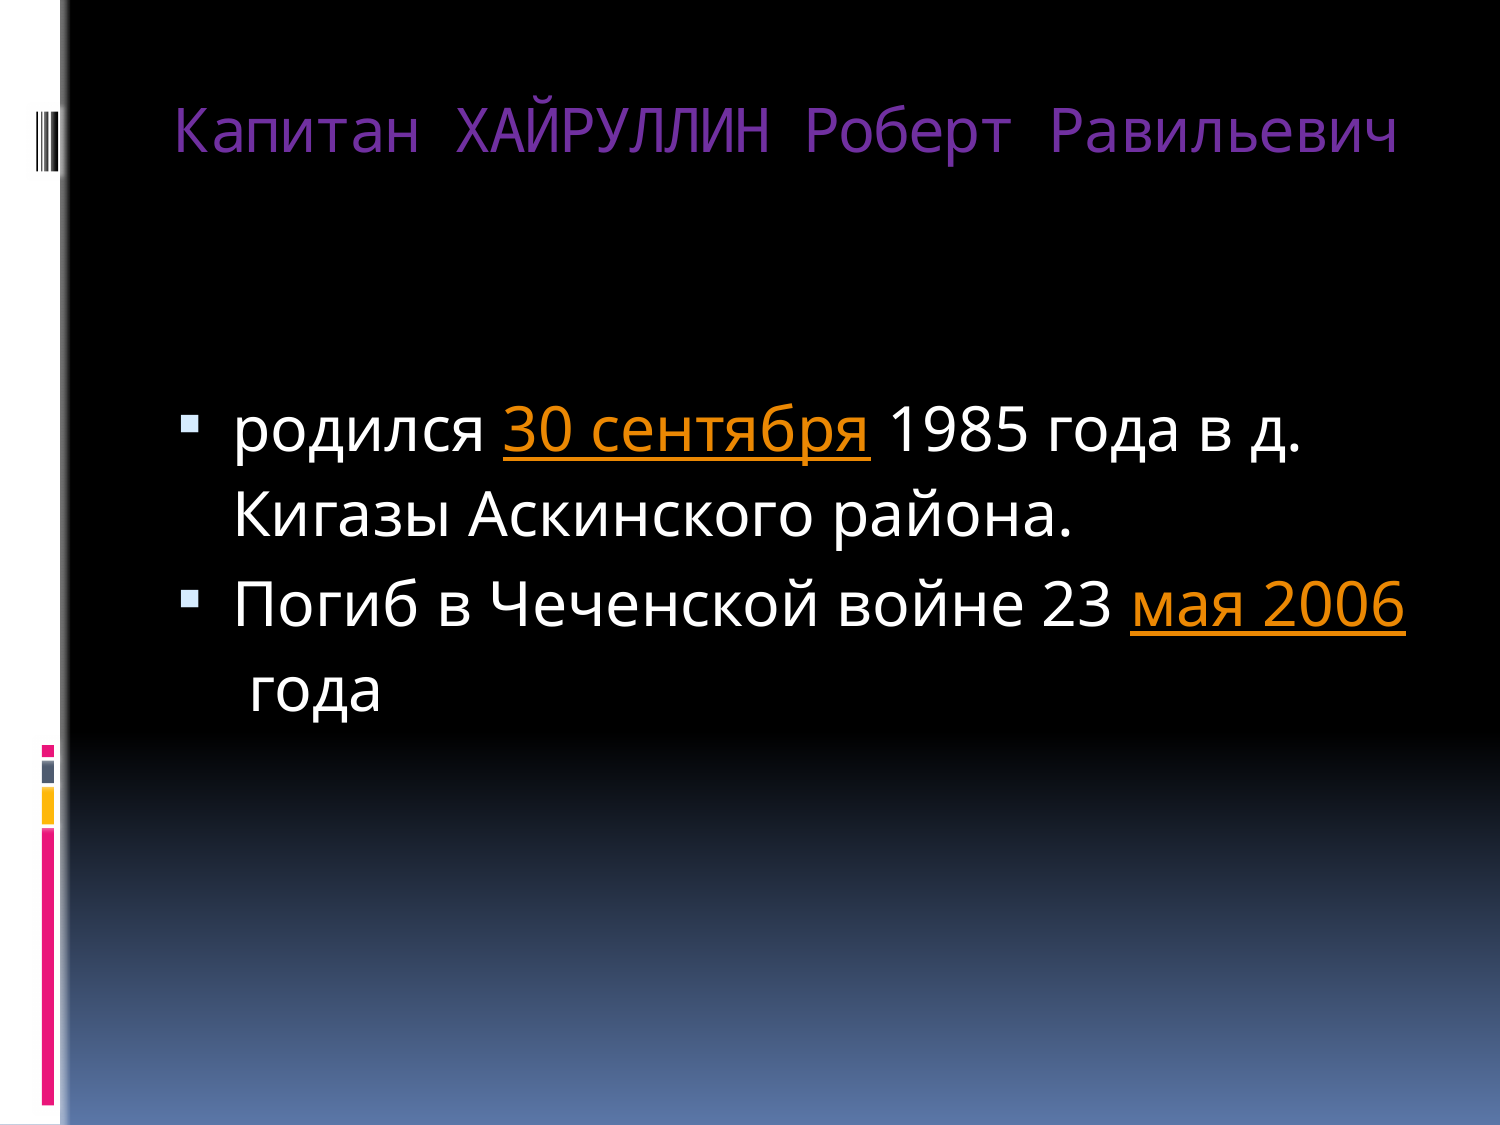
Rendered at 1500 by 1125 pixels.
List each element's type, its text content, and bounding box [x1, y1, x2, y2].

title Капитан ХАЙРУЛЛИН Роберт Равильевич [150, 83, 1425, 234]
list родился 30 сентября 1985 года в д. Кигазы Аскинского района. Погиб в Чеченской войне 23 мая 2006 года [150, 292, 1425, 1043]
